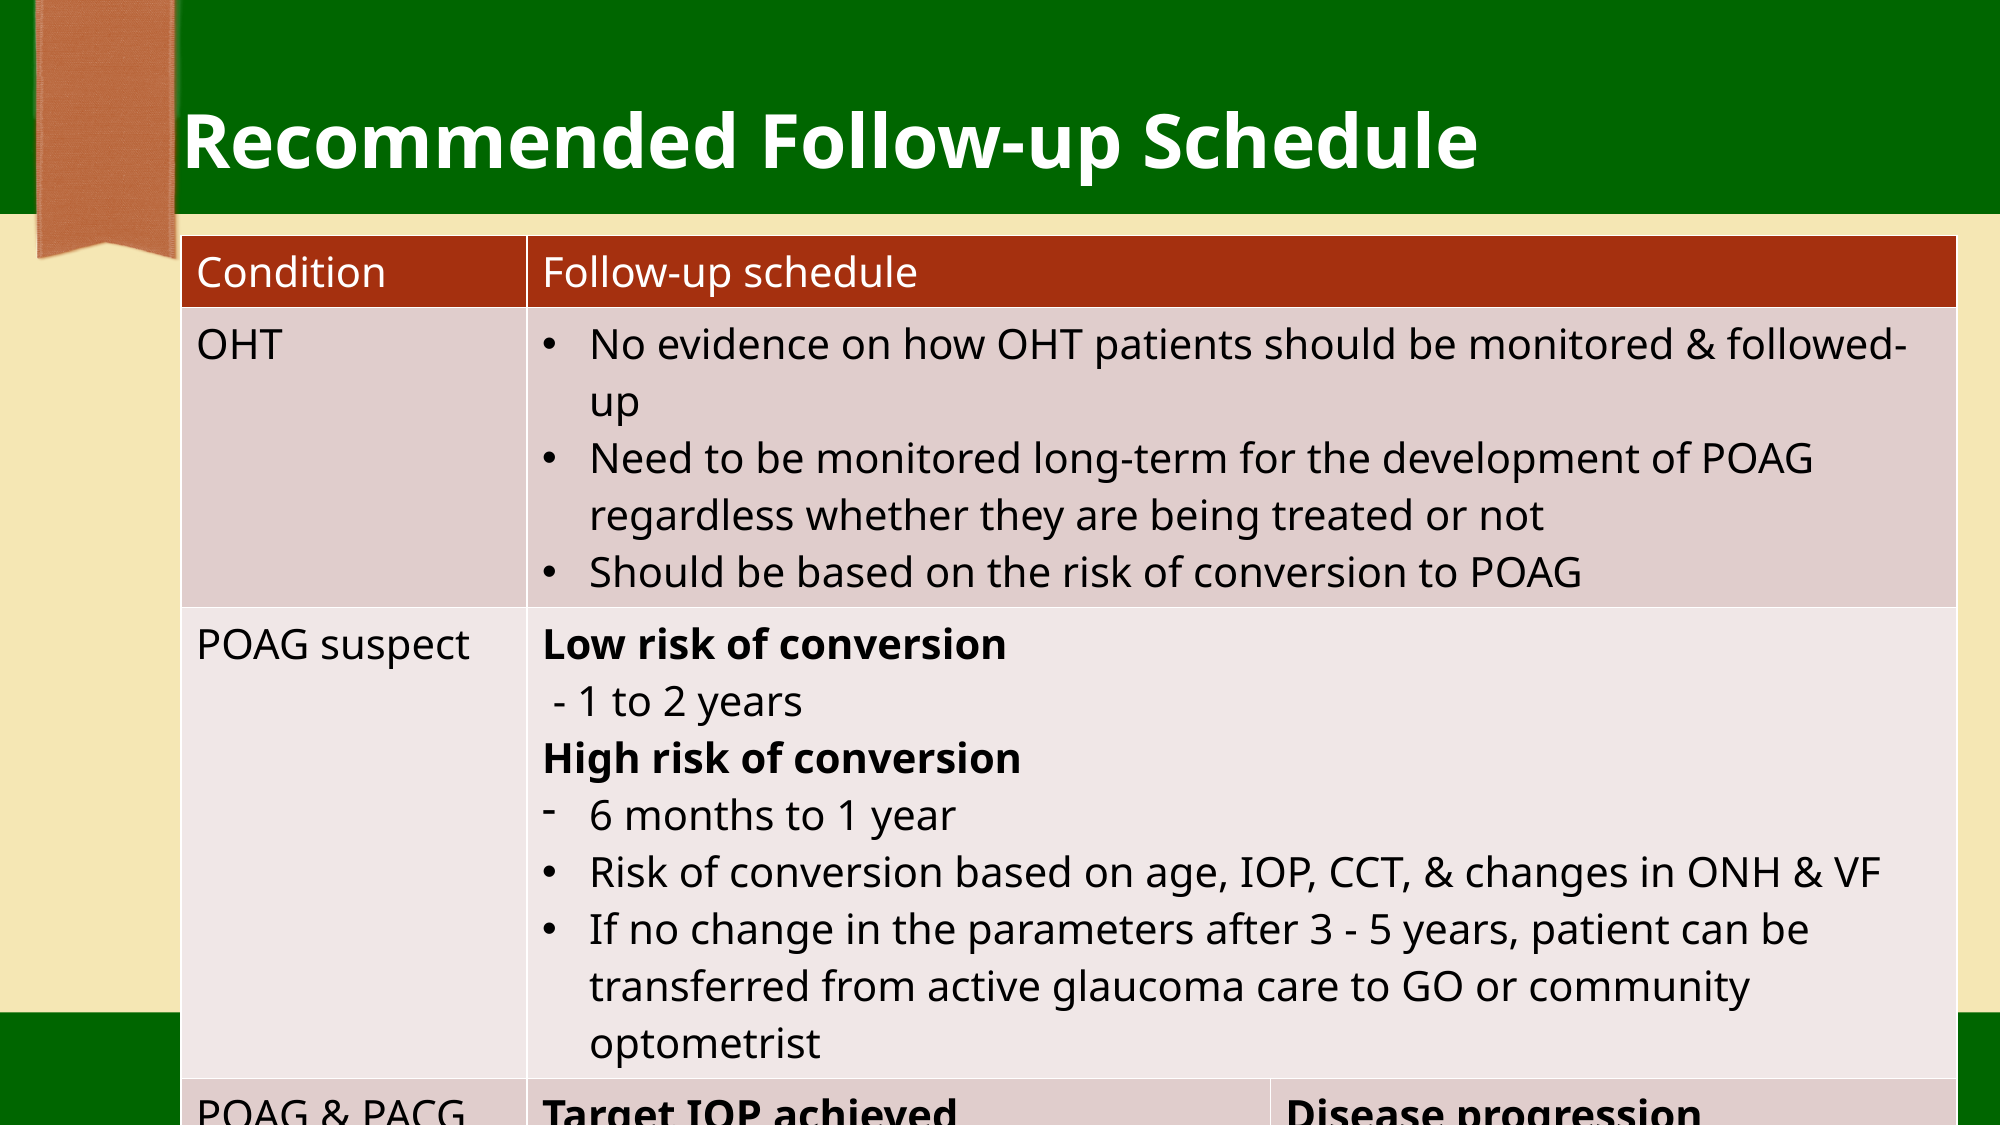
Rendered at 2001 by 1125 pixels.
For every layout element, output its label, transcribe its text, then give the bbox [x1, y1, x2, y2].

table_cell POAG suspect [182, 608, 526, 1078]
table_cell Disease progression Yes : 3 - 6 months No : 6 - 12 months [1271, 1079, 1956, 1125]
title Recommended Follow-up Schedule [181, 12, 1819, 193]
table_cell OHT [182, 308, 526, 607]
table_cell POAG & PACG [182, 1079, 526, 1125]
table_header Condition [182, 236, 526, 307]
slide_number 10 [1518, 1042, 1819, 1103]
table_cell Target IOP achieved Yes : 4 - 6 months No : 1 - 2 months [528, 1079, 1270, 1125]
table_cell No evidence on how OHT patients should be monitored & followed-up Need to be monitored long-term for the development of POAG regardless whether they are being treated or not Should be based on the risk of conversion to POAG [528, 308, 1956, 607]
table_cell Low risk of conversion - 1 to 2 years High risk of conversion 6 months to 1 year Risk of conversion based on age, IOP, CCT, & changes in ONH & VF If no change in the parameters after 3 - 5 years, patient can be transferred from active glaucoma care to GO or community optometrist [528, 608, 1956, 1078]
table_header Follow-up schedule [528, 236, 1956, 307]
